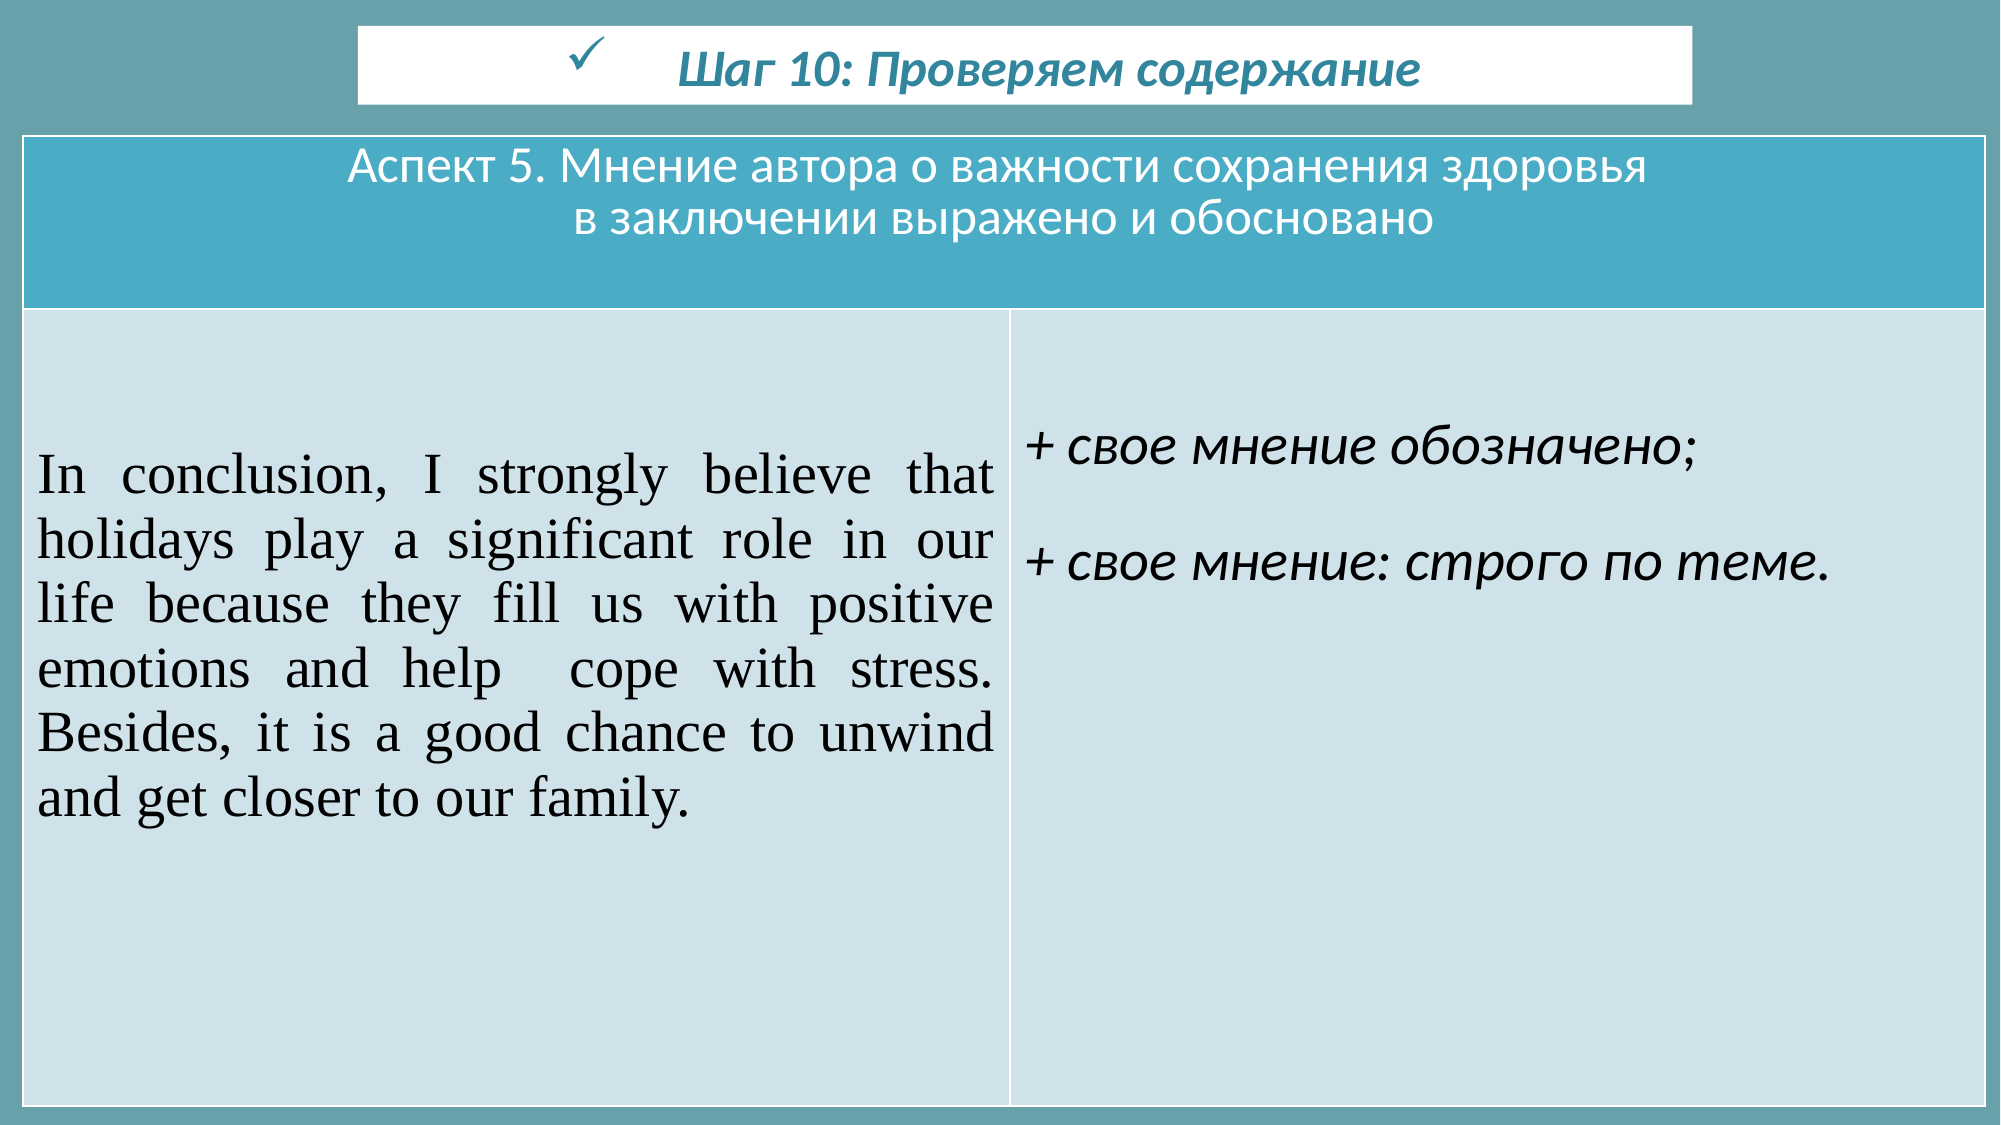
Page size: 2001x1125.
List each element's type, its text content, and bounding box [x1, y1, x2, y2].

text_box Шаг 10: Проверяем содержание [357, 25, 1693, 105]
table_header Аспект 5. Мнение автора о важности сохранения здоровья в заключении выражено и обосновано [24, 137, 1984, 308]
table_cell In conclusion, I strongly believe that holidays play a significant role in our life because they fill us with positive emotions and help cope with stress. Besides, it is a good chance to unwind and get closer to our family. [24, 310, 1009, 1105]
table_cell + свое мнение обозначено; + свое мнение: строго по теме. [1011, 310, 1984, 1105]
picture [0, 0, 2001, 1125]
